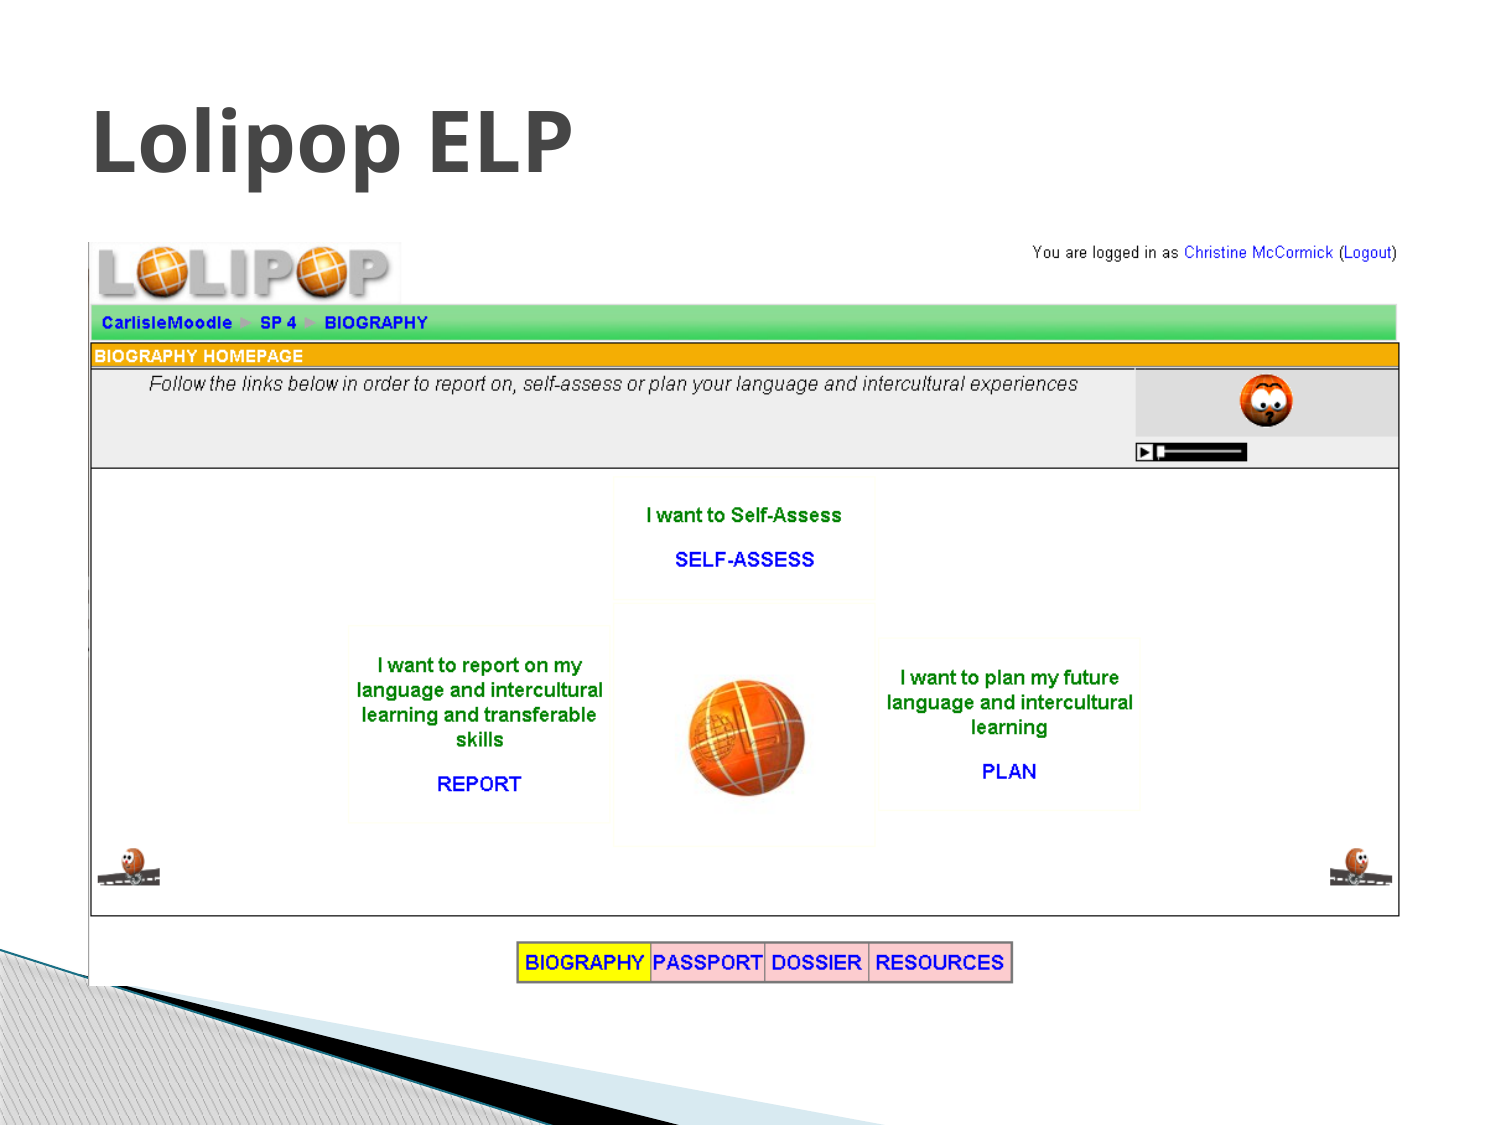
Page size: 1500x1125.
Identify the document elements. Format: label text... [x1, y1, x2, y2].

title Lolipop ELP [75, 45, 1425, 233]
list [88, 242, 1412, 986]
